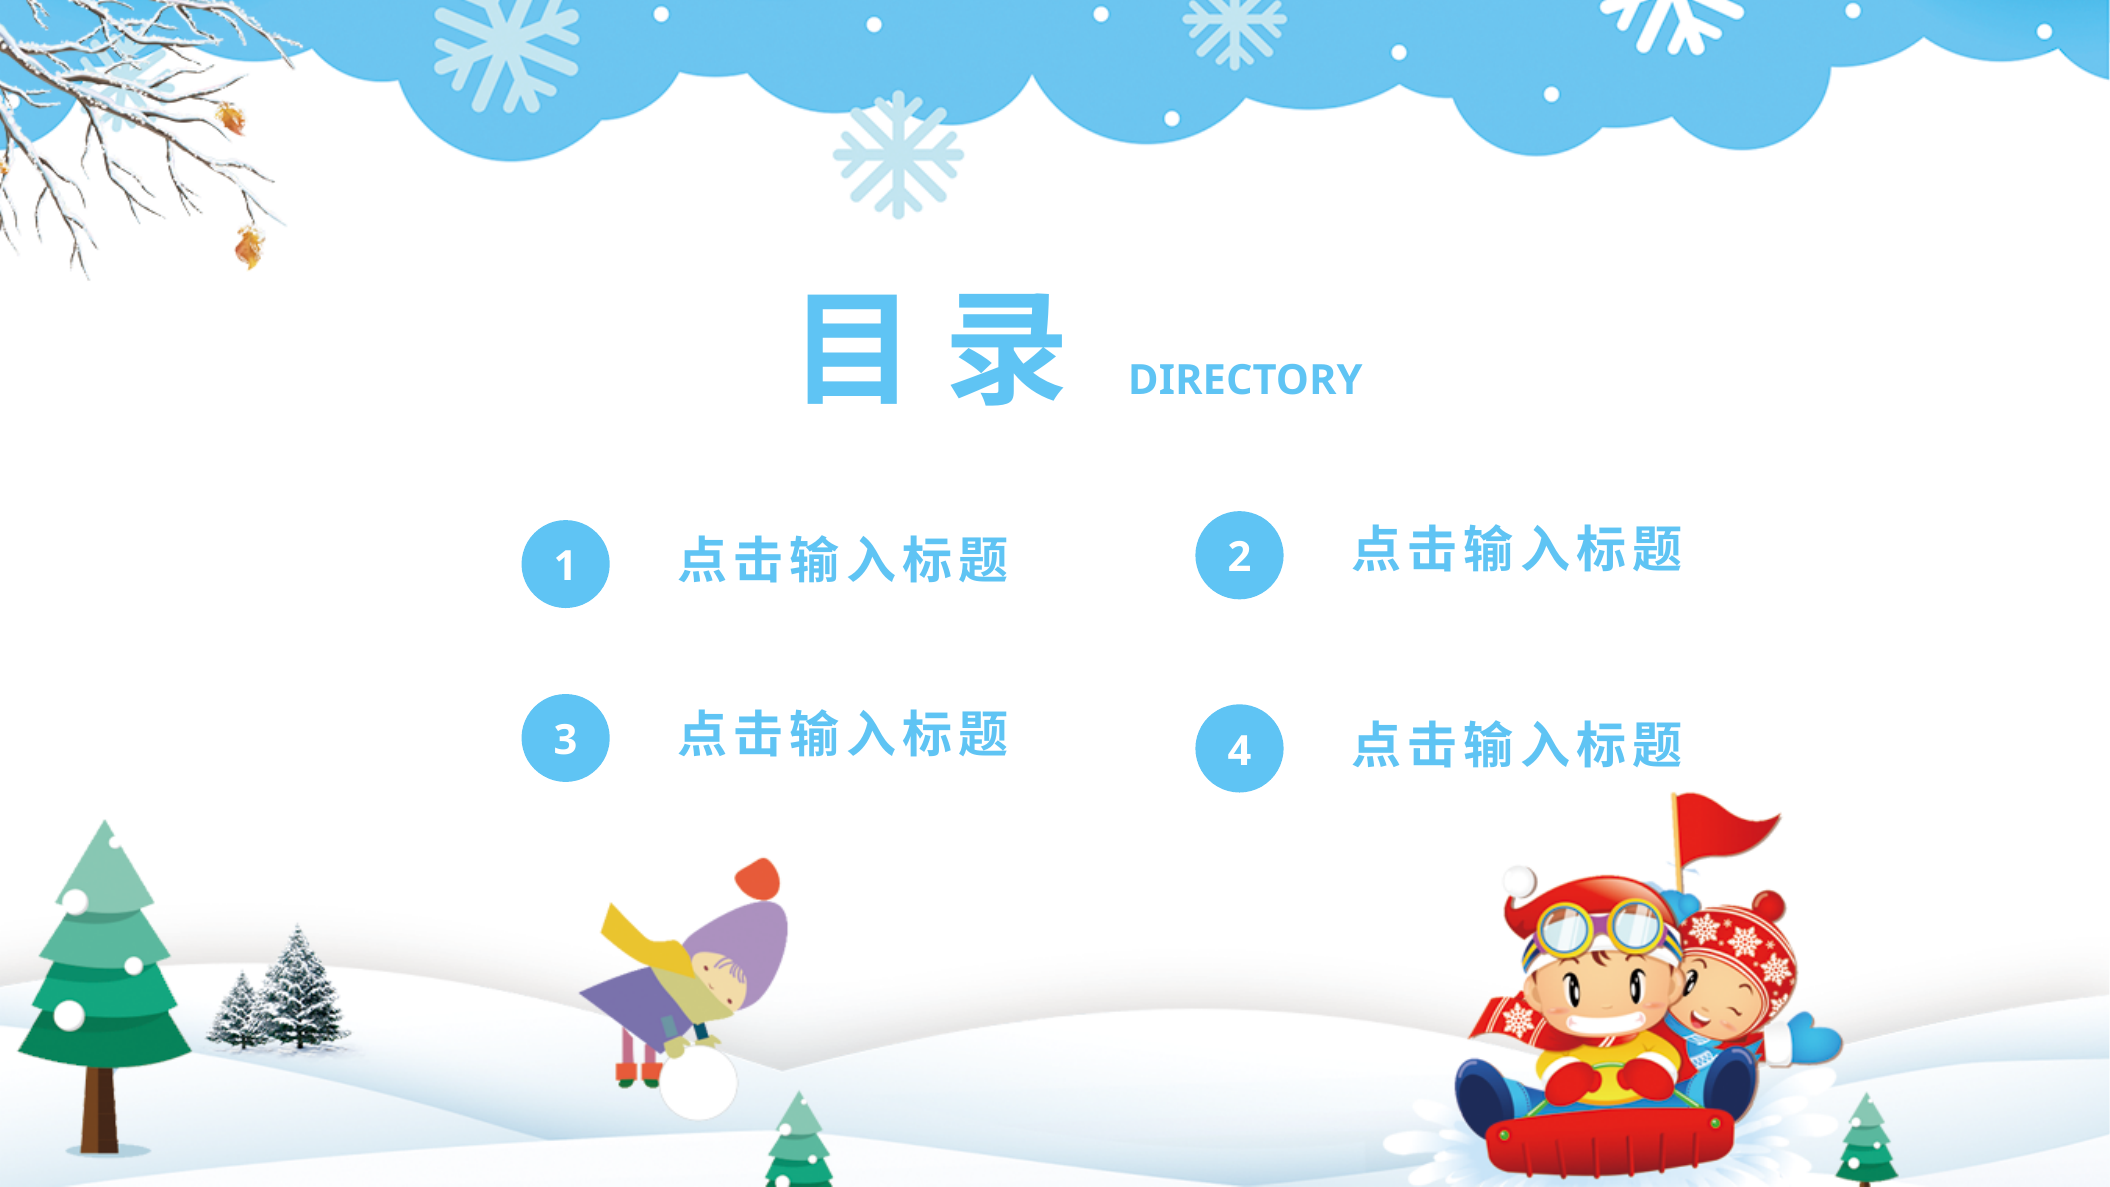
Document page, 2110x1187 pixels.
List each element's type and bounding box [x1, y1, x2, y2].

text_box [521, 510, 1717, 793]
picture [0, 0, 2110, 1187]
